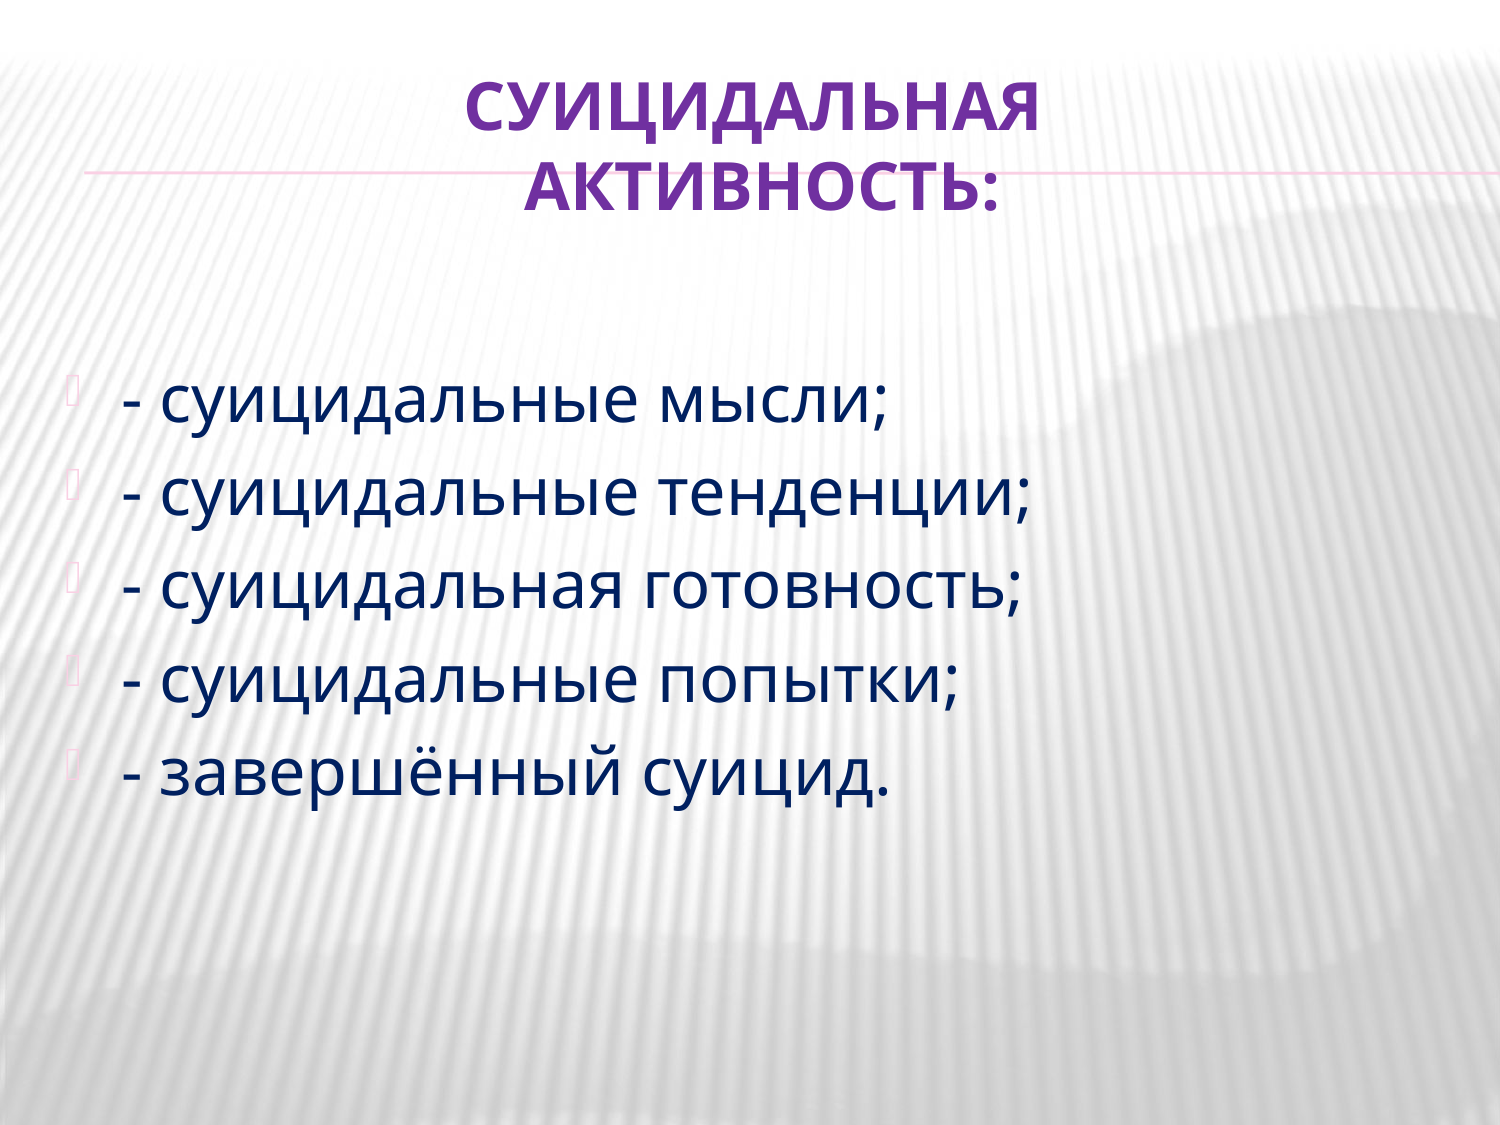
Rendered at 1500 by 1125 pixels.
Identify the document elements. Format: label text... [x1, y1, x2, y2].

list - суицидальные мысли; - суицидальные тенденции; - суицидальная готовность; - суицидальные попытки; - завершённый суицид. [49, 254, 1476, 998]
title Суицидальная активность: [50, 75, 1475, 213]
